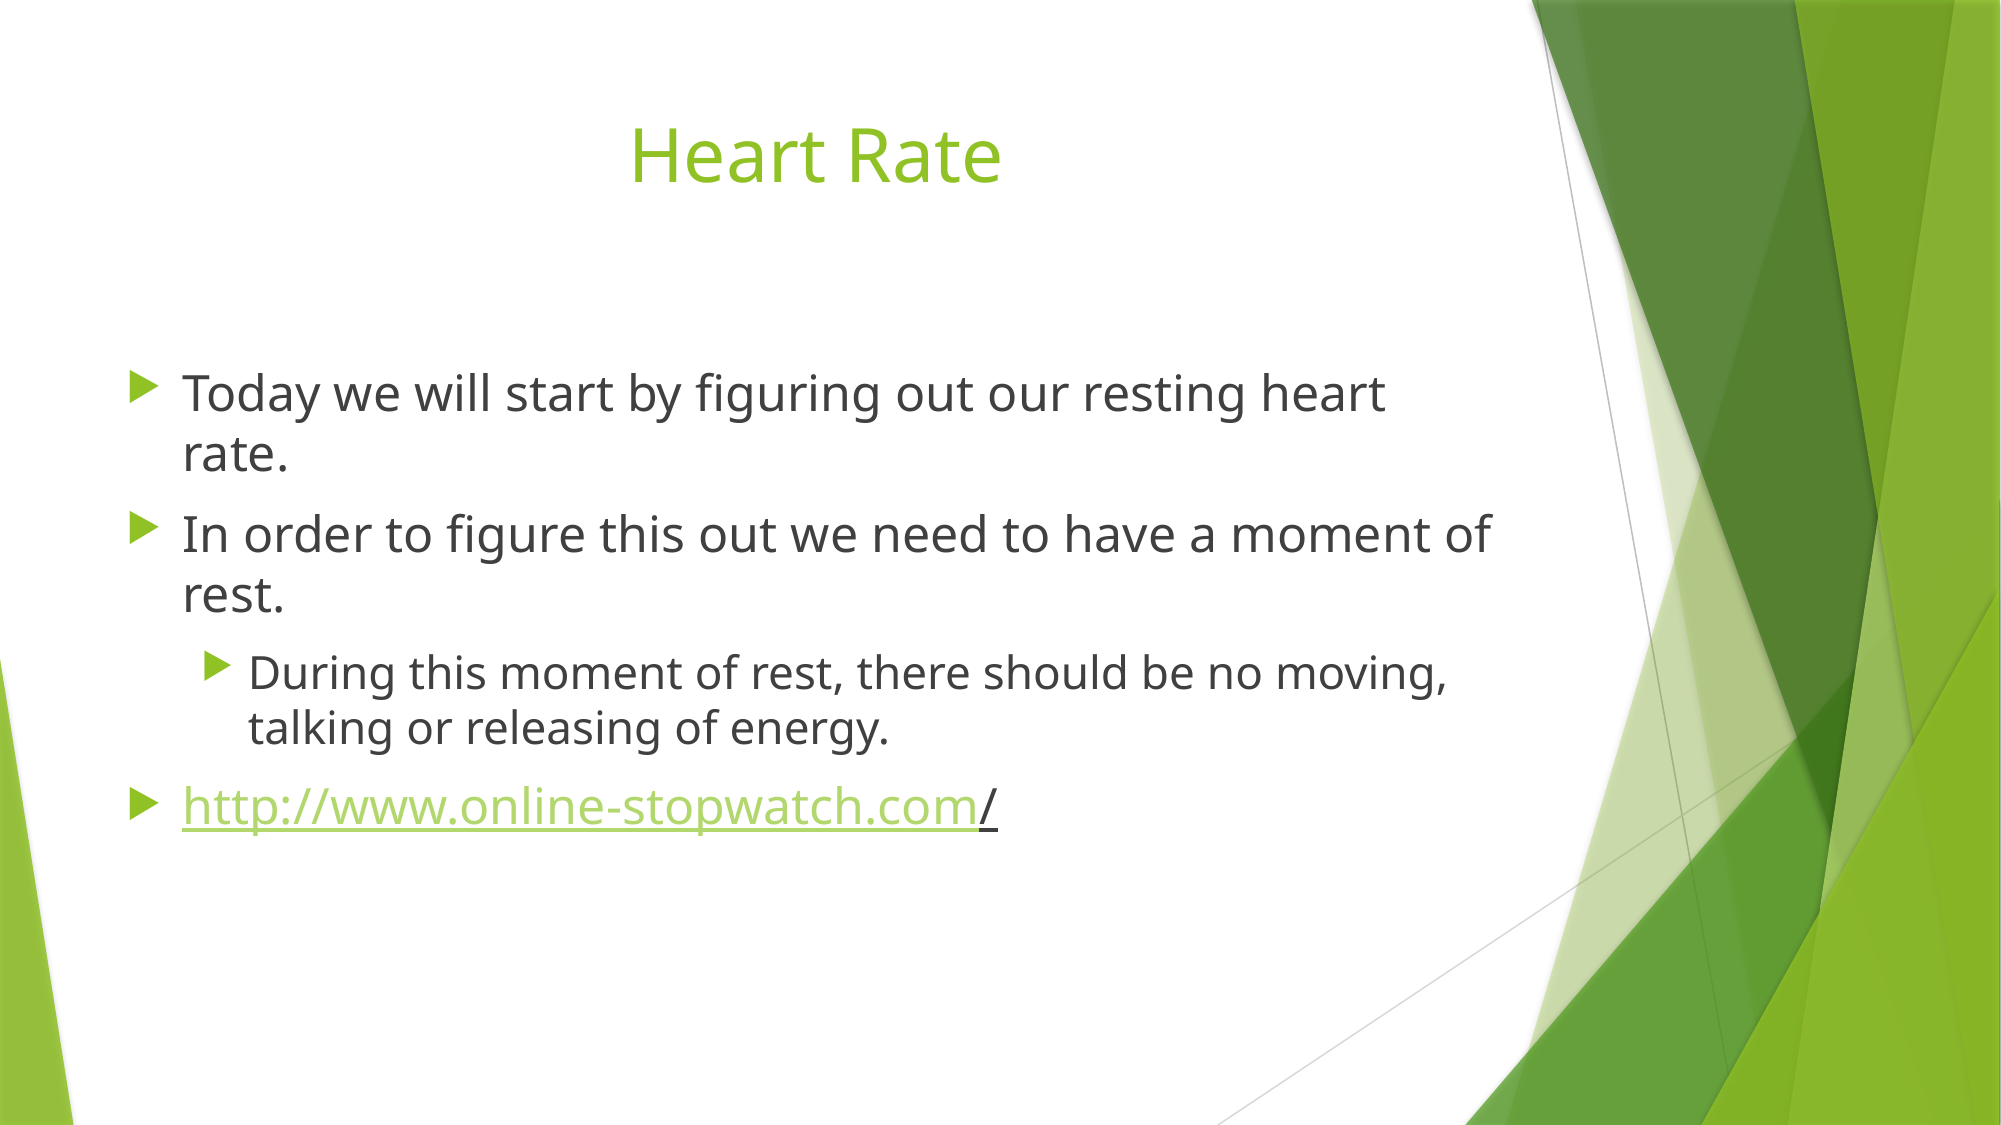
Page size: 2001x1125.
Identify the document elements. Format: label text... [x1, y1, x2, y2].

title Heart Rate [111, 99, 1522, 317]
list Today we will start by figuring out our resting heart rate. In order to figure this out we need to have a moment of rest. During this moment of rest, there should be no moving, talking or releasing of energy. http://www.online-stopwatch.com/ [111, 354, 1522, 992]
